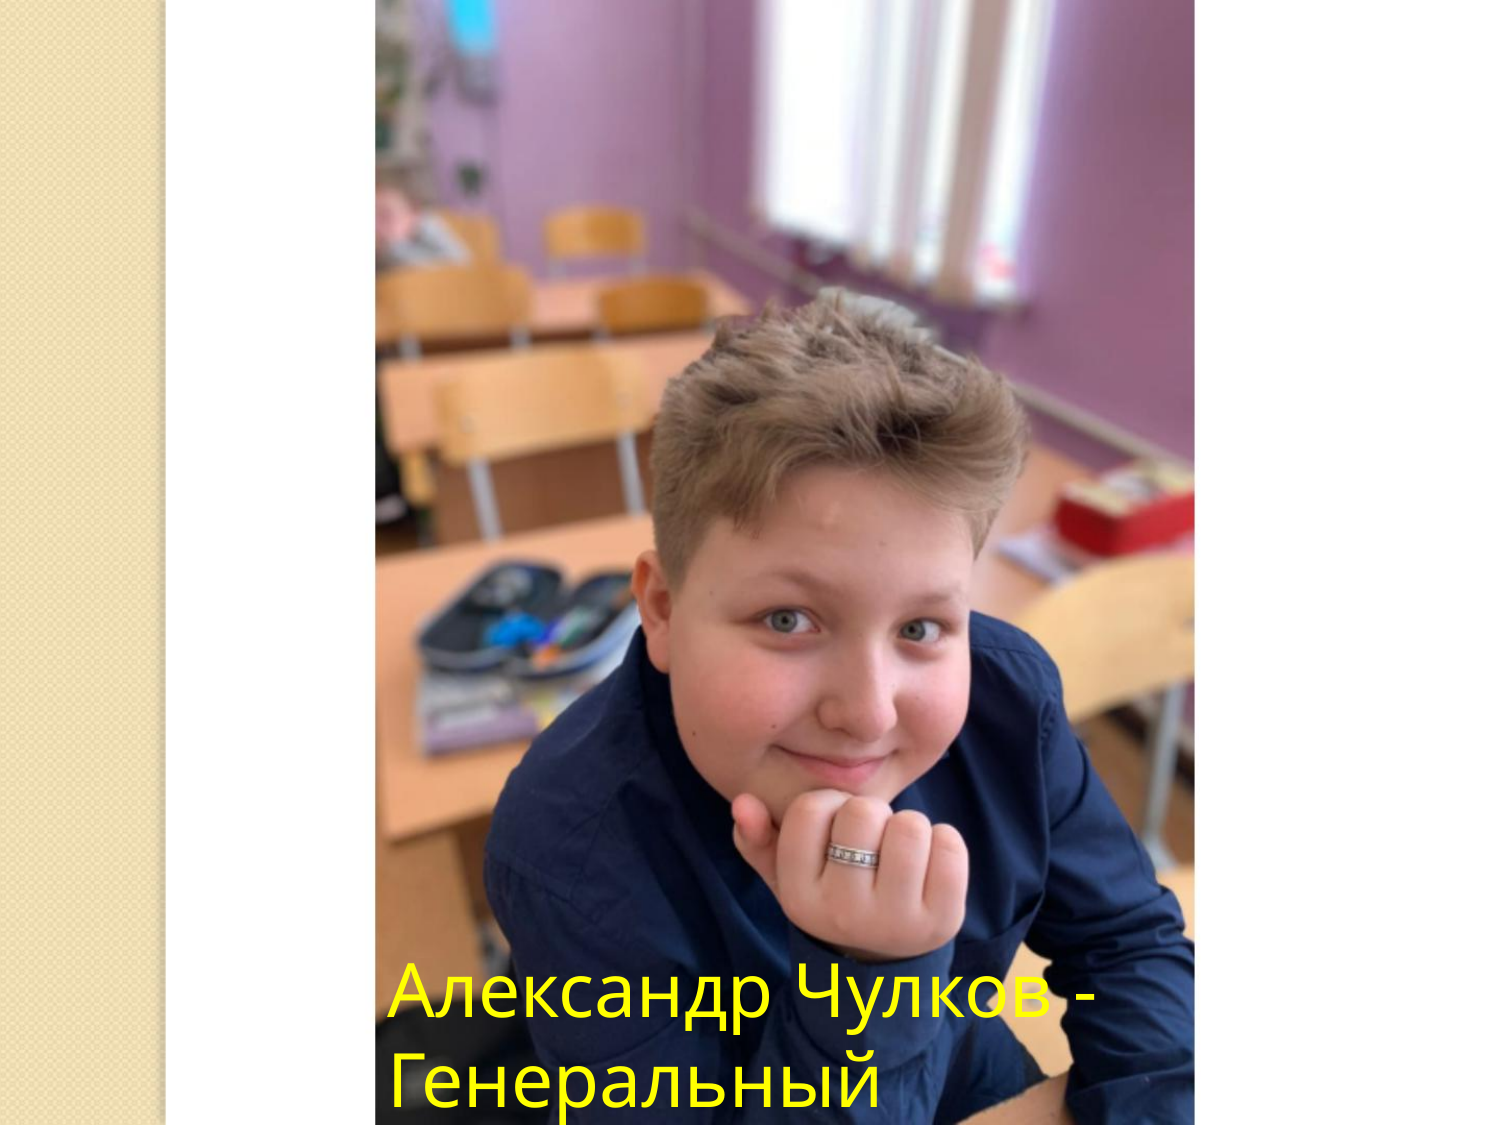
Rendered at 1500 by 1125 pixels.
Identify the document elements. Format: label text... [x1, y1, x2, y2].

text_box [0, 0, 1500, 1125]
text_box Александр Чулков - Генеральный директор [387, 928, 1144, 1125]
